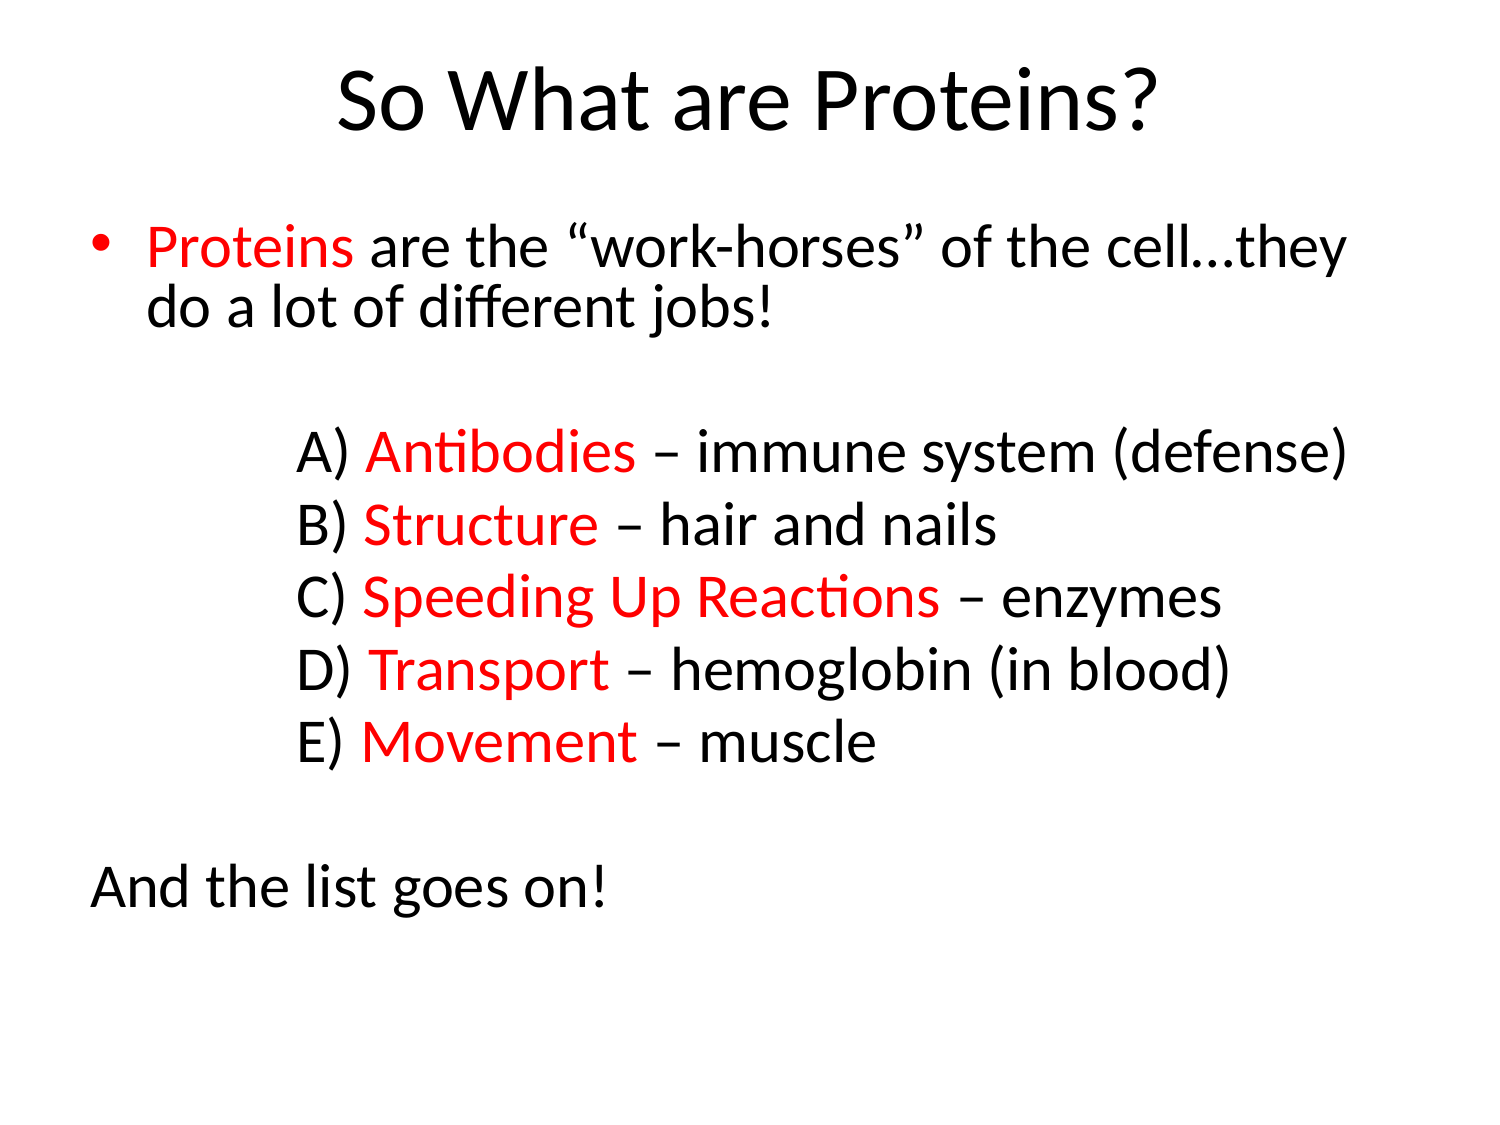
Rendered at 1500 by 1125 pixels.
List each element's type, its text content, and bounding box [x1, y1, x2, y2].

title So What are Proteins? [74, 0, 1426, 188]
list Proteins are the “work-horses” of the cell…they do a lot of different jobs! A) Antibodies – immune system (defense) B) Structure – hair and nails C) Speeding Up Reactions – enzymes D) Transport – hemoglobin (in blood) E) Movement – muscle And the list goes on! [74, 212, 1426, 1006]
